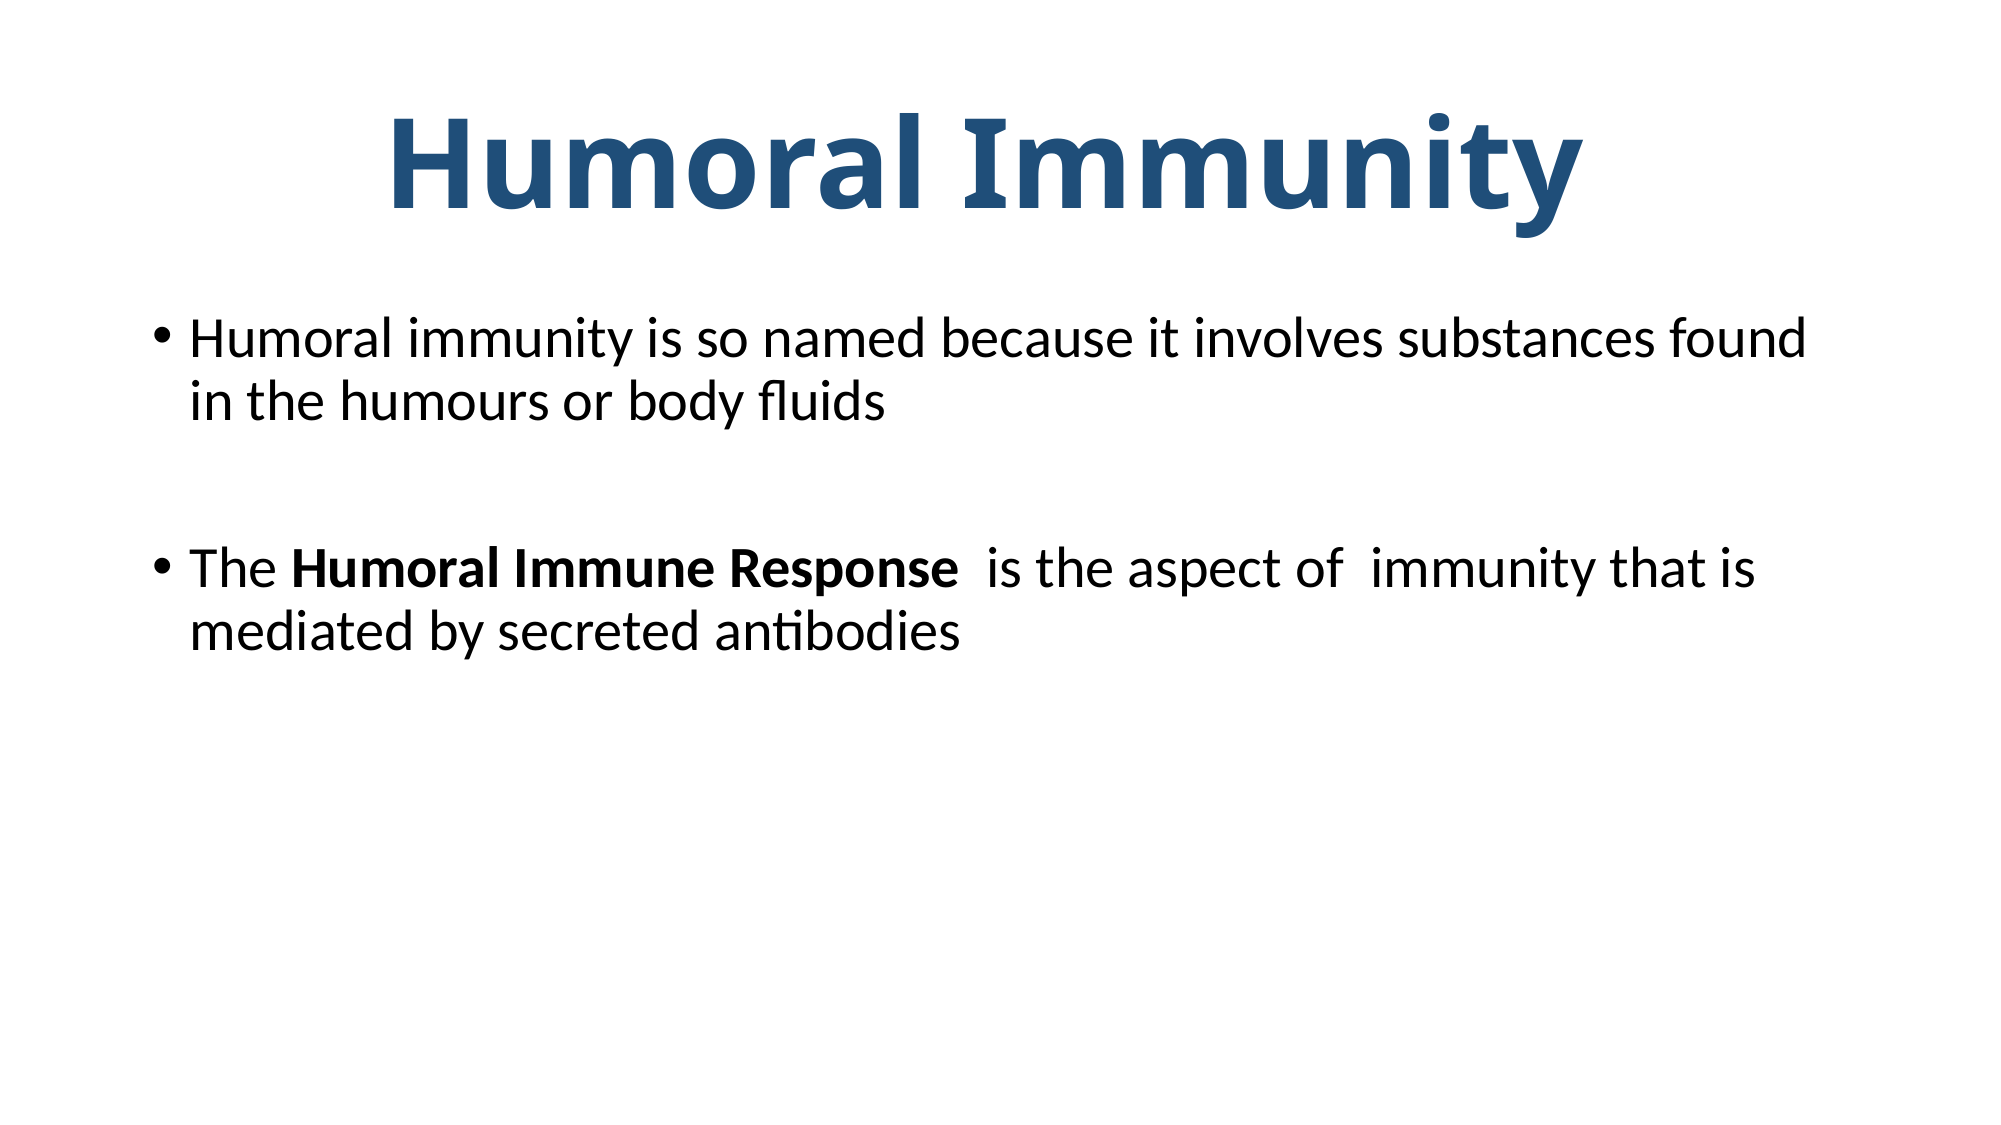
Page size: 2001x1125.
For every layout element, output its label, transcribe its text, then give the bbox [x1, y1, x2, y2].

list Humoral immunity is so named because it involves substances found in the humours or body fluids The Humoral Immune Response is the aspect of immunity that is mediated by secreted antibodies [137, 299, 1863, 1014]
title Humoral Immunity [137, 59, 1863, 278]
